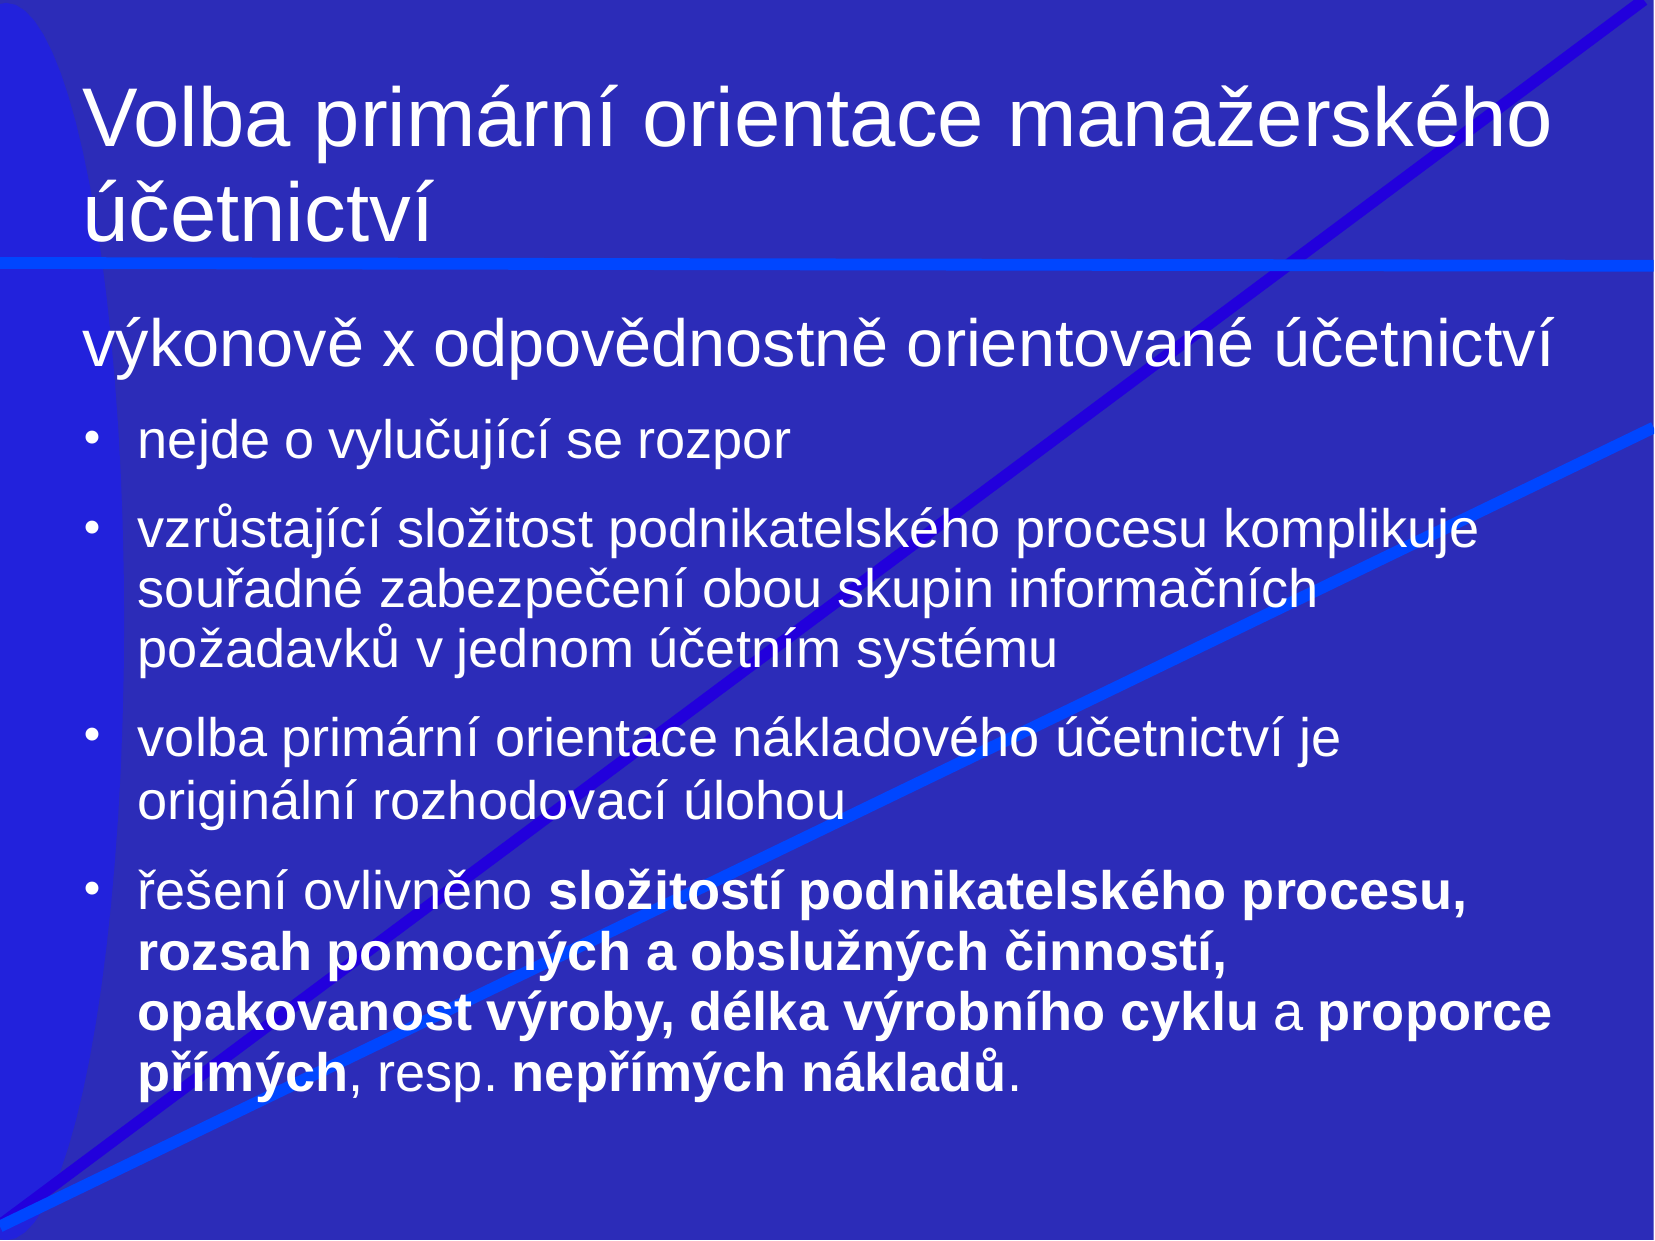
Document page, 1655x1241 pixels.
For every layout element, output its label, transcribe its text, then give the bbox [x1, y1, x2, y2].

title Volba primární orientace manažerského účetnictví [80, 66, 1574, 274]
text_box výkonově x odpovědnostně orientované účetnictví nejde o vylučující se rozpor vzrůstající složitost podnikatelského procesu komplikuje souřadné zabezpečení obou skupin informačních požadavků v jednom účetním systému volba primární orientace nákladového účetnictví je originální rozhodovací úlohou řešení ovlivněno složitostí podnikatelského procesu, rozsah pomocných a obslužných činností, opakovanost výroby, délka výrobního cyklu a proporce přímých, resp. nepřímých nákladů. [80, 299, 1559, 1102]
